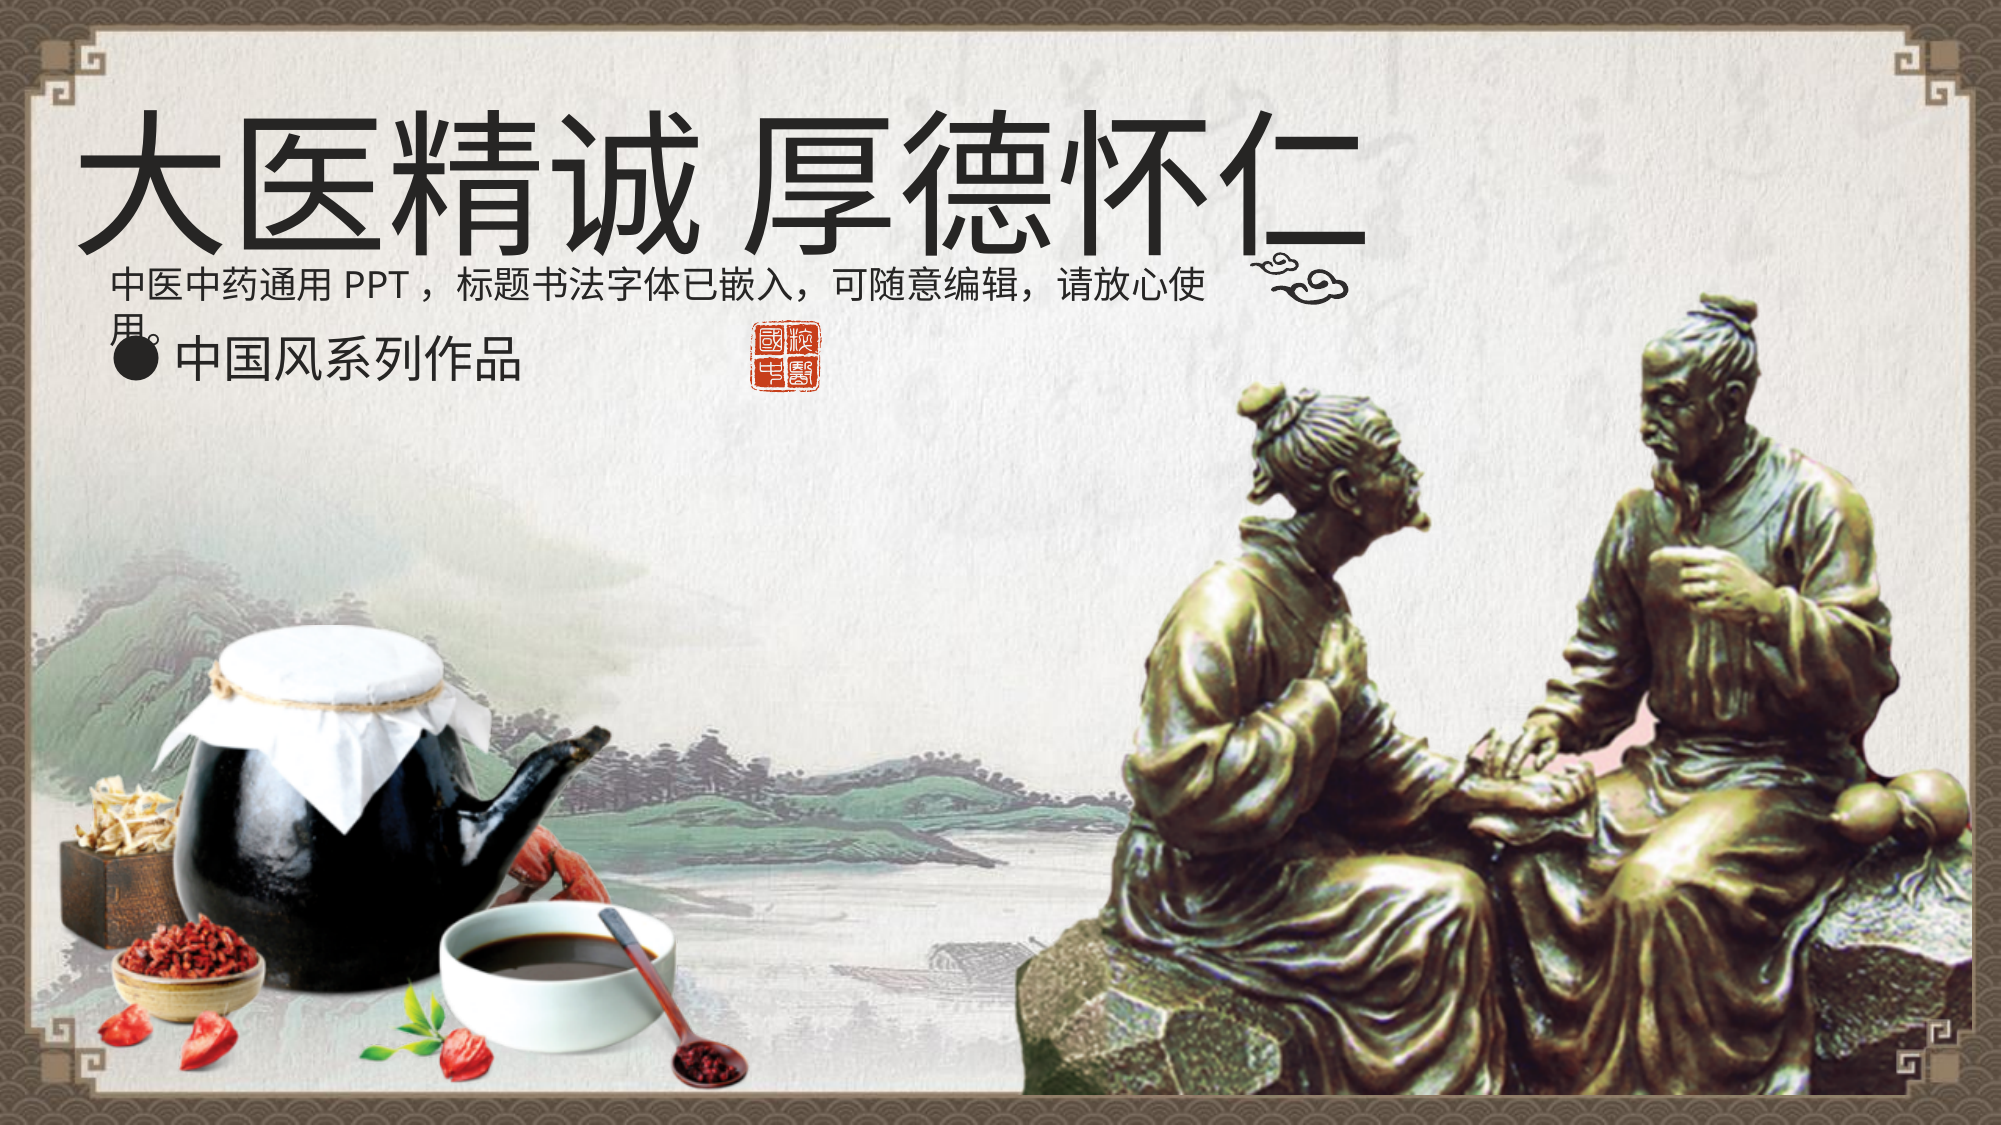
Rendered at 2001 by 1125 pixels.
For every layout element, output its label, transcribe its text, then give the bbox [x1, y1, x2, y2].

text_box [1307, 269, 1349, 289]
text_box 大医精诚 厚德怀仁 [56, 78, 1388, 283]
text_box [750, 320, 822, 393]
text_box ●中国风系列作品 [96, 320, 539, 395]
text_box 中医中药通用PPT，标题书法字体已嵌入，可随意编辑，请放心使用。 [94, 254, 1249, 359]
picture [0, 0, 2001, 1125]
text_box [1271, 282, 1308, 289]
text_box [1250, 252, 1299, 275]
